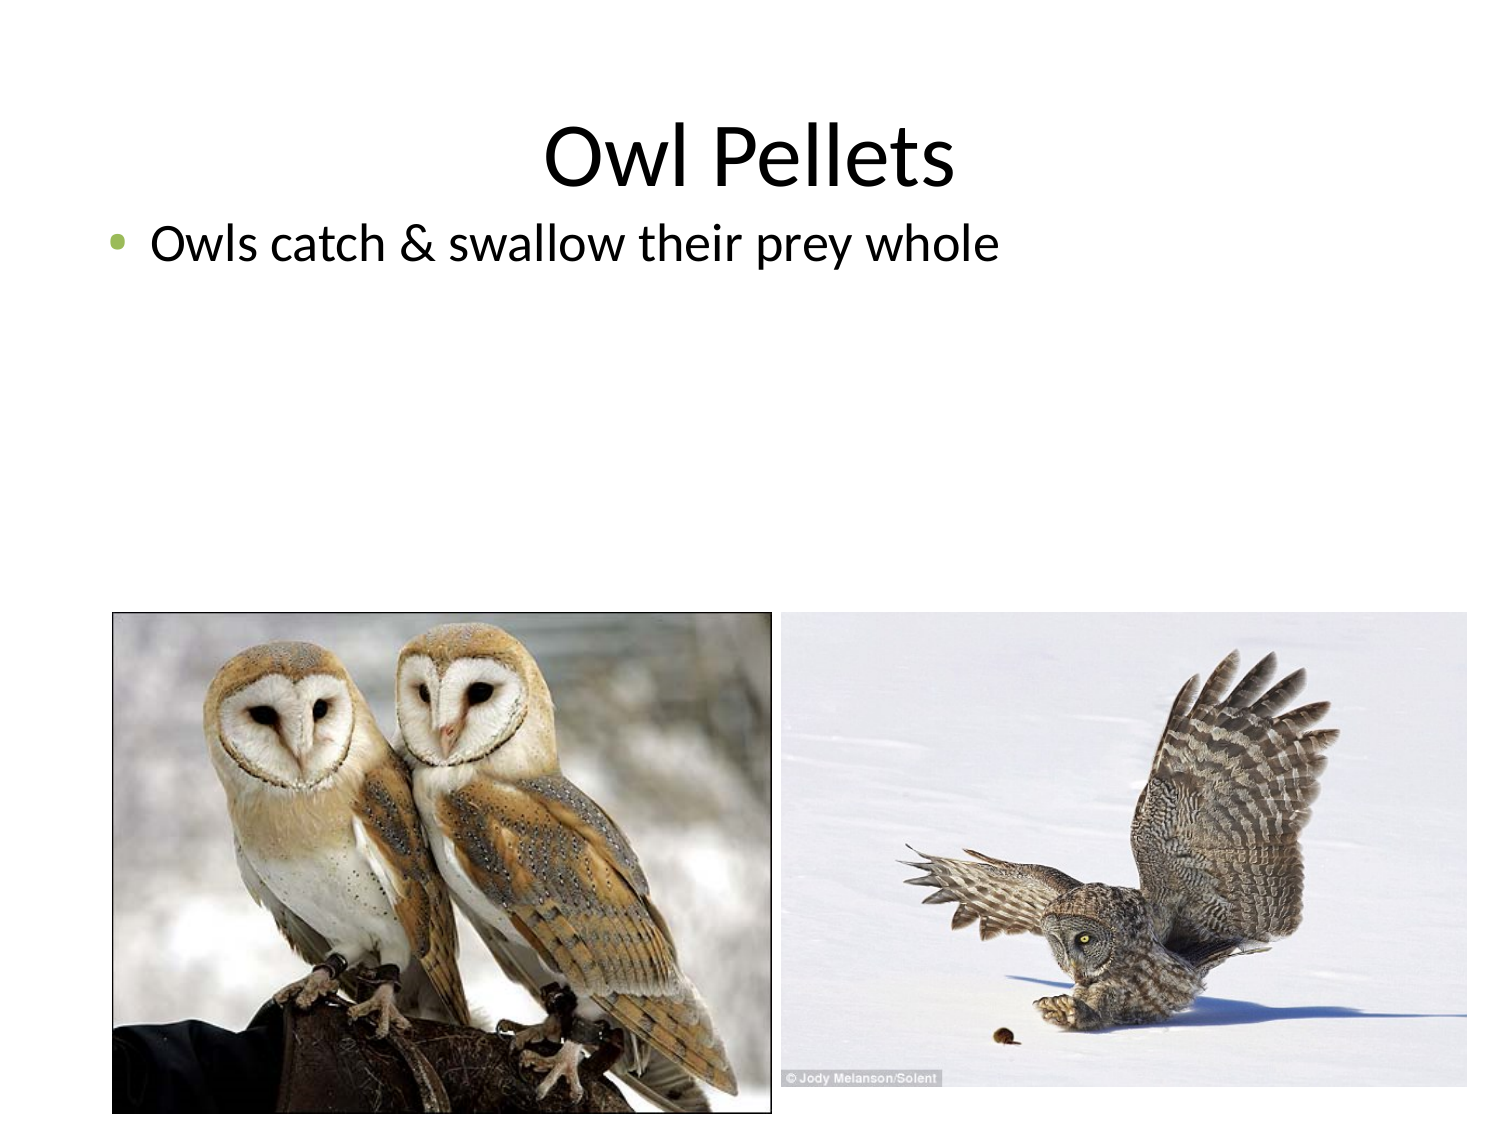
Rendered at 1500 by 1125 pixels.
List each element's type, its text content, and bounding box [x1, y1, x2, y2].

title Owl Pellets [75, 62, 1425, 199]
picture [112, 612, 773, 1114]
picture [781, 612, 1467, 1088]
text_box Owls catch & swallow their prey whole [74, 199, 1425, 588]
